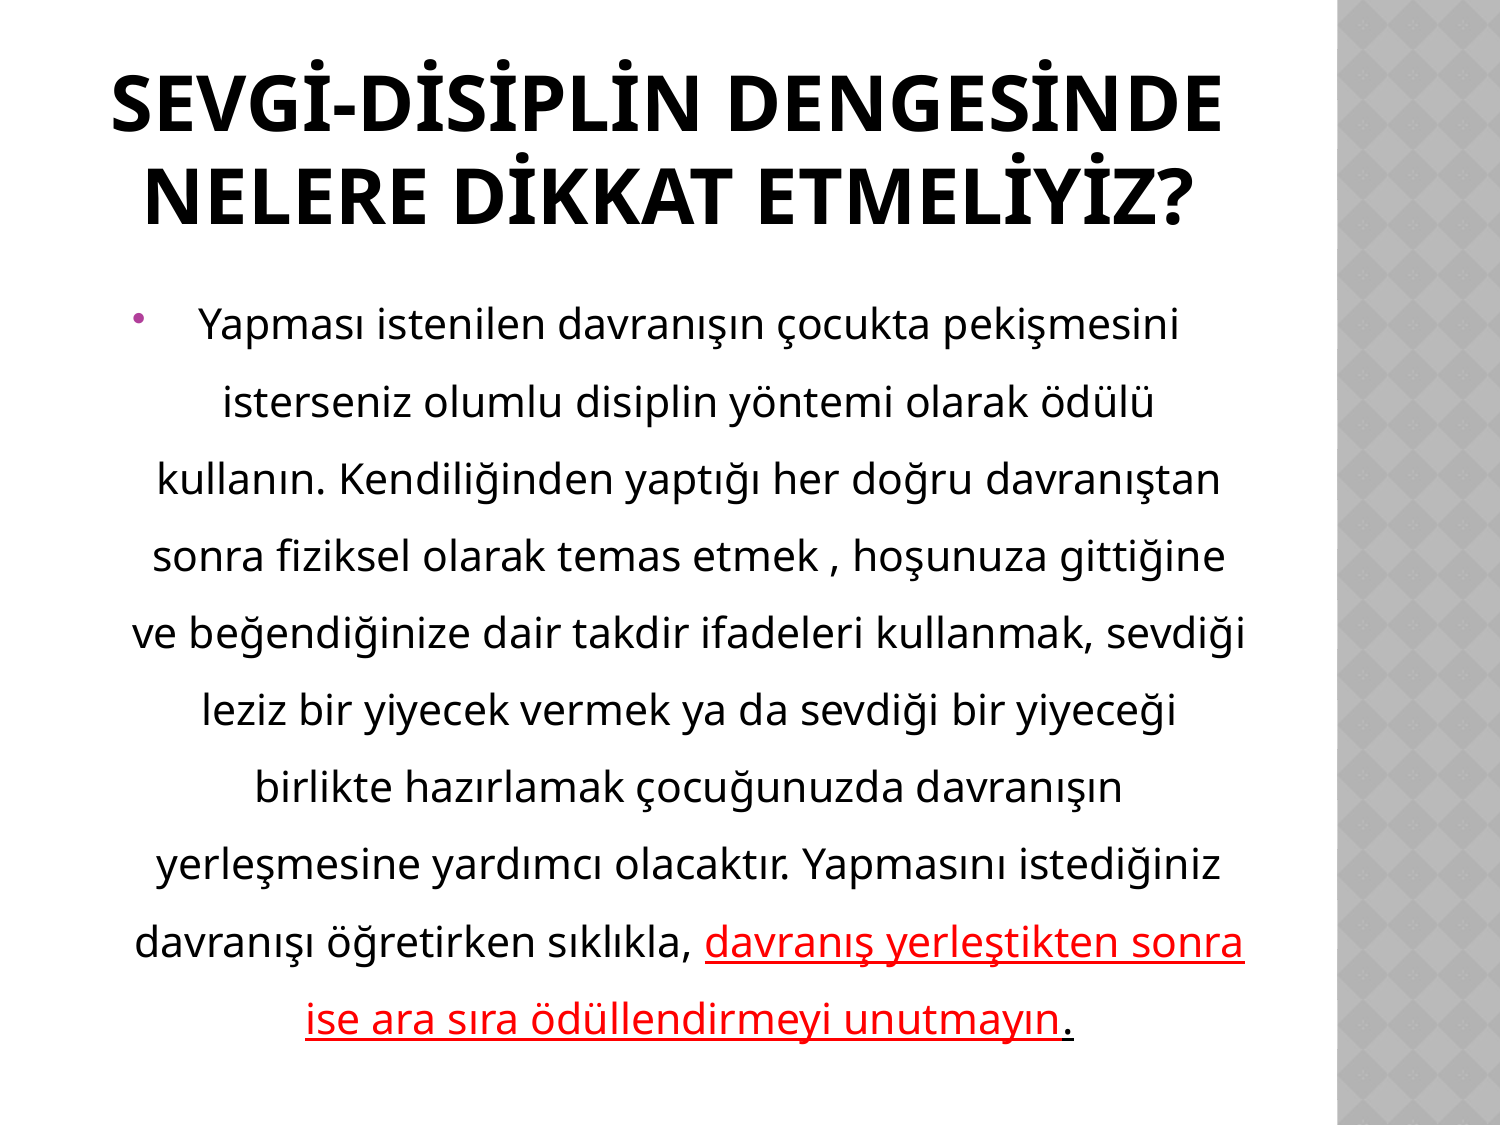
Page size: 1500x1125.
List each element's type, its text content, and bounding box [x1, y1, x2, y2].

title SEVGİ-DİSİPLİN DENGESİNDE NELERE DİKKAT ETMELİYİZ? [75, 52, 1263, 240]
list Yapması istenilen davranışın çocukta pekişmesini isterseniz olumlu disiplin yöntemi olarak ödülü kullanın. Kendiliğinden yaptığı her doğru davranıştan sonra fiziksel olarak temas etmek , hoşunuza gittiğine ve beğendiğinize dair takdir ifadeleri kullanmak, sevdiği leziz bir yiyecek vermek ya da sevdiği bir yiyeceği birlikte hazırlamak çocuğunuzda davranışın yerleşmesine yardımcı olacaktır. Yapmasını istediğiniz davranışı öğretirken sıklıkla, davranış yerleştikten sonra ise ara sıra ödüllendirmeyi unutmayın. [75, 264, 1263, 1059]
